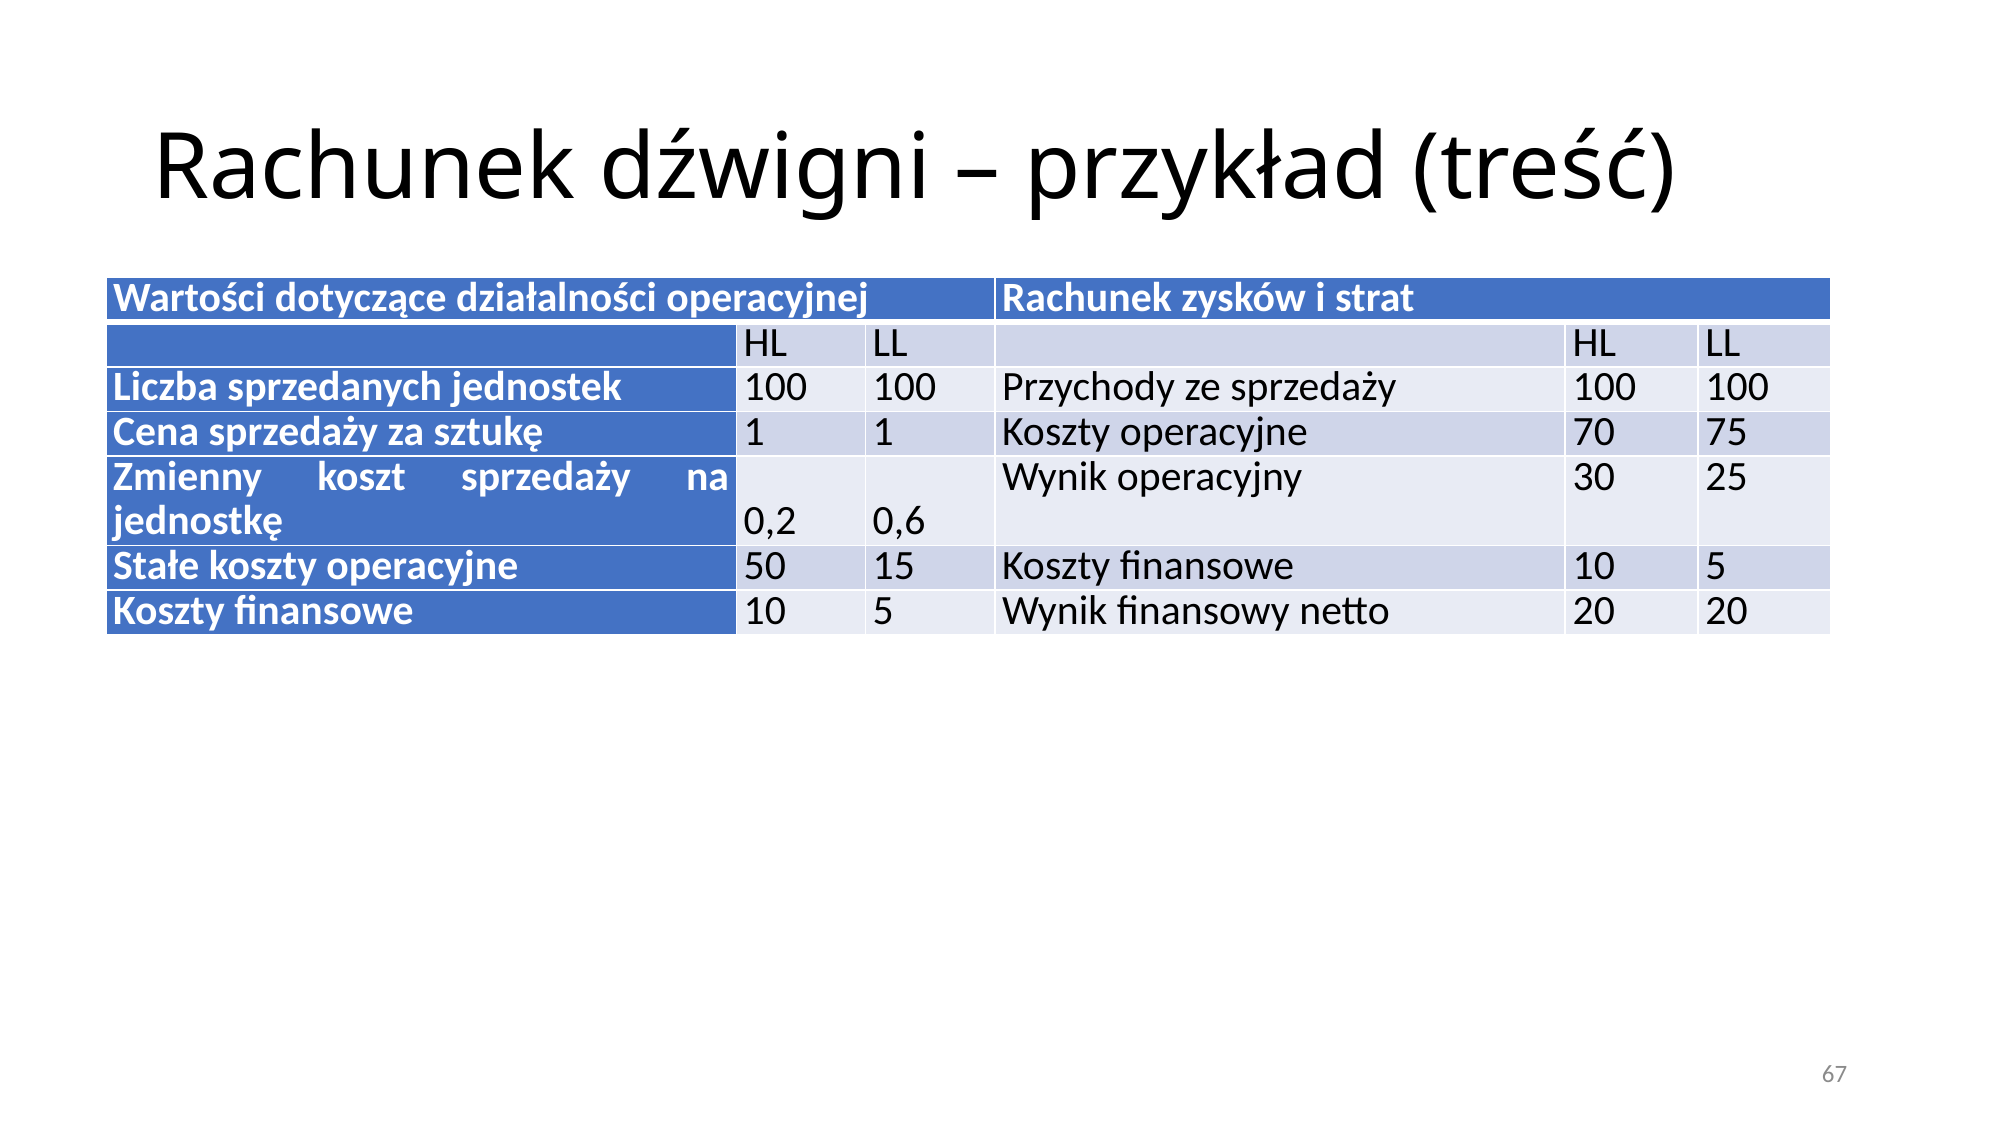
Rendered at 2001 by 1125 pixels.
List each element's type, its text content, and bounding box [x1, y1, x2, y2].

table_cell Wynik finansowy netto [996, 591, 1564, 634]
table_cell 1 [737, 412, 865, 455]
table_cell LL [1699, 325, 1830, 366]
table_cell 70 [1566, 412, 1697, 455]
table_cell 5 [1699, 546, 1830, 589]
table_cell 0,6 [866, 457, 994, 545]
table_cell 30 [1566, 457, 1697, 545]
slide_number 67 [1412, 1042, 1863, 1103]
table_cell Stałe koszty operacyjne [107, 546, 736, 589]
table_cell 100 [737, 368, 865, 411]
table_cell [996, 325, 1564, 366]
table_cell Koszty operacyjne [996, 412, 1564, 455]
table_cell 50 [737, 546, 865, 589]
title Rachunek dźwigni – przykład (treść) [137, 59, 1863, 278]
table_cell 20 [1566, 591, 1697, 634]
table_header Wartości dotyczące działalności operacyjnej [107, 278, 994, 319]
table_cell Zmienny koszt sprzedaży na jednostkę [107, 457, 736, 545]
table_header Rachunek zysków i strat [996, 278, 1830, 319]
table_cell 20 [1699, 591, 1830, 634]
table_cell 100 [1699, 368, 1830, 411]
table_cell HL [737, 325, 865, 366]
table_cell 15 [866, 546, 994, 589]
table_cell Koszty finansowe [996, 546, 1564, 589]
table_cell [107, 325, 736, 366]
table_cell LL [866, 325, 994, 366]
table_cell Liczba sprzedanych jednostek [107, 368, 736, 411]
table_cell 100 [866, 368, 994, 411]
table_cell 0,2 [737, 457, 865, 545]
table_cell 10 [737, 591, 865, 634]
table_cell Cena sprzedaży za sztukę [107, 412, 736, 455]
table_cell 5 [866, 591, 994, 634]
table_cell 10 [1566, 546, 1697, 589]
table_cell 100 [1566, 368, 1697, 411]
table_cell Przychody ze sprzedaży [996, 368, 1564, 411]
table_cell 75 [1699, 412, 1830, 455]
table_cell Wynik operacyjny [996, 457, 1564, 545]
table_cell Koszty finansowe [107, 591, 736, 634]
table_cell 1 [866, 412, 994, 455]
table_cell 25 [1699, 457, 1830, 545]
table_cell HL [1566, 325, 1697, 366]
